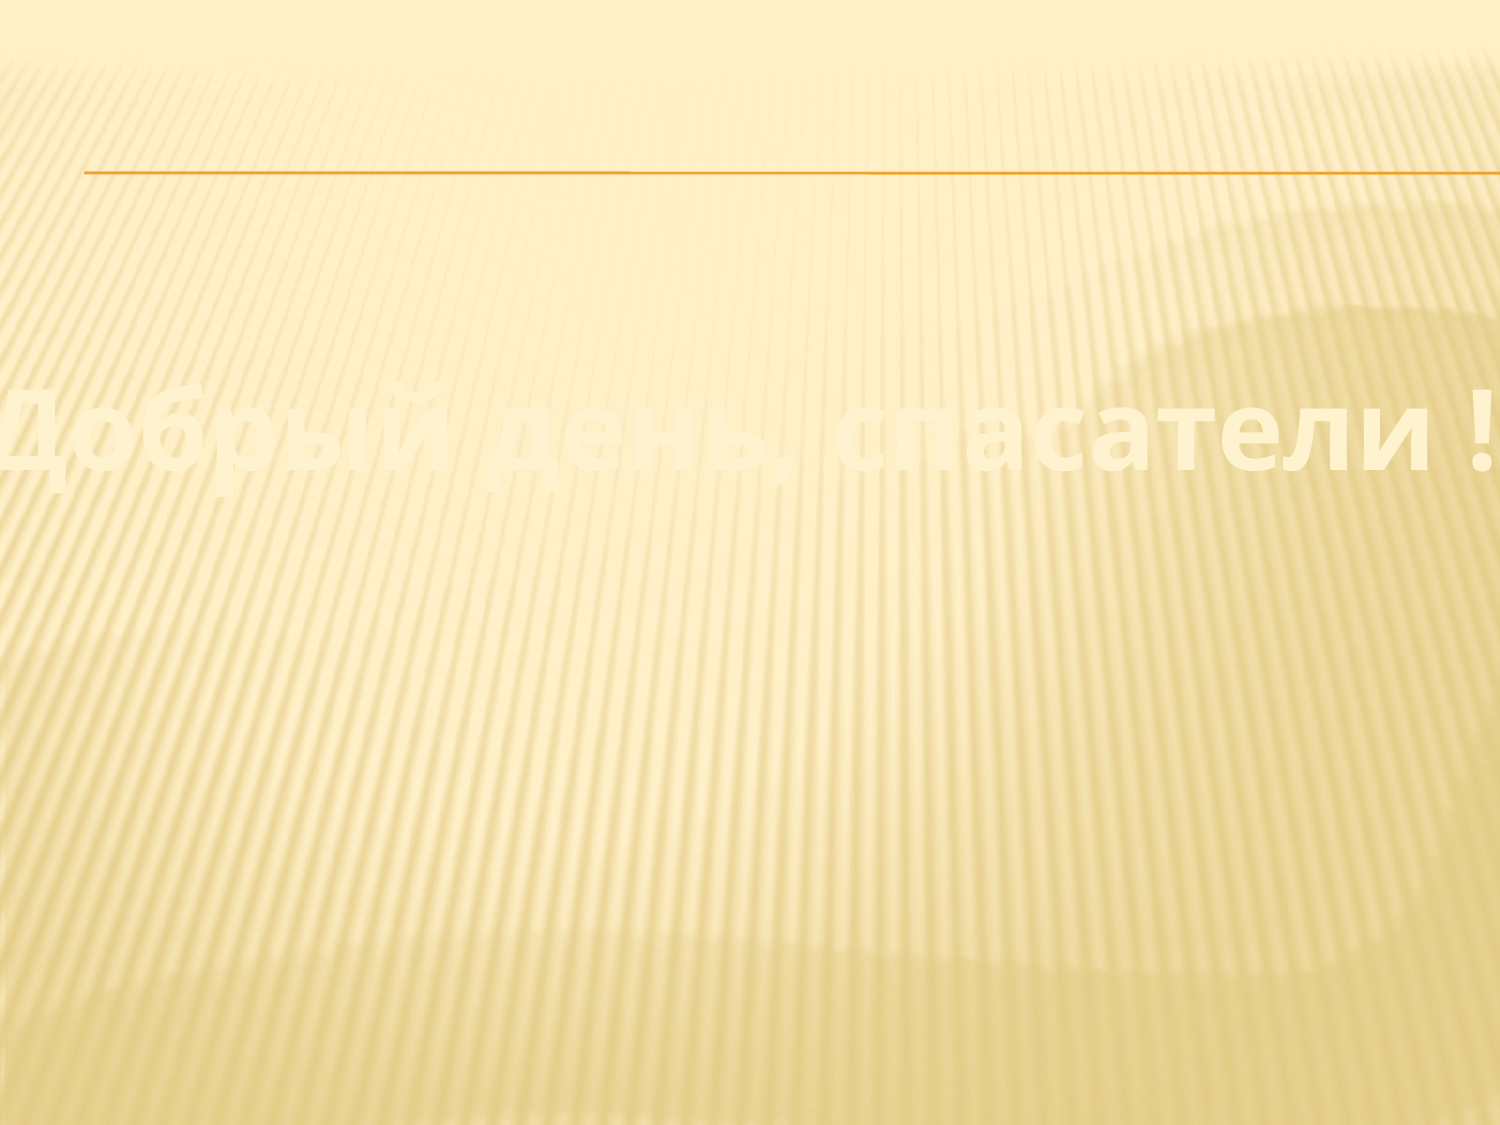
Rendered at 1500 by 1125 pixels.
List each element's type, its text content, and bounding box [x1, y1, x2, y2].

text_box Добрый день, спасатели ! [0, 349, 1500, 500]
